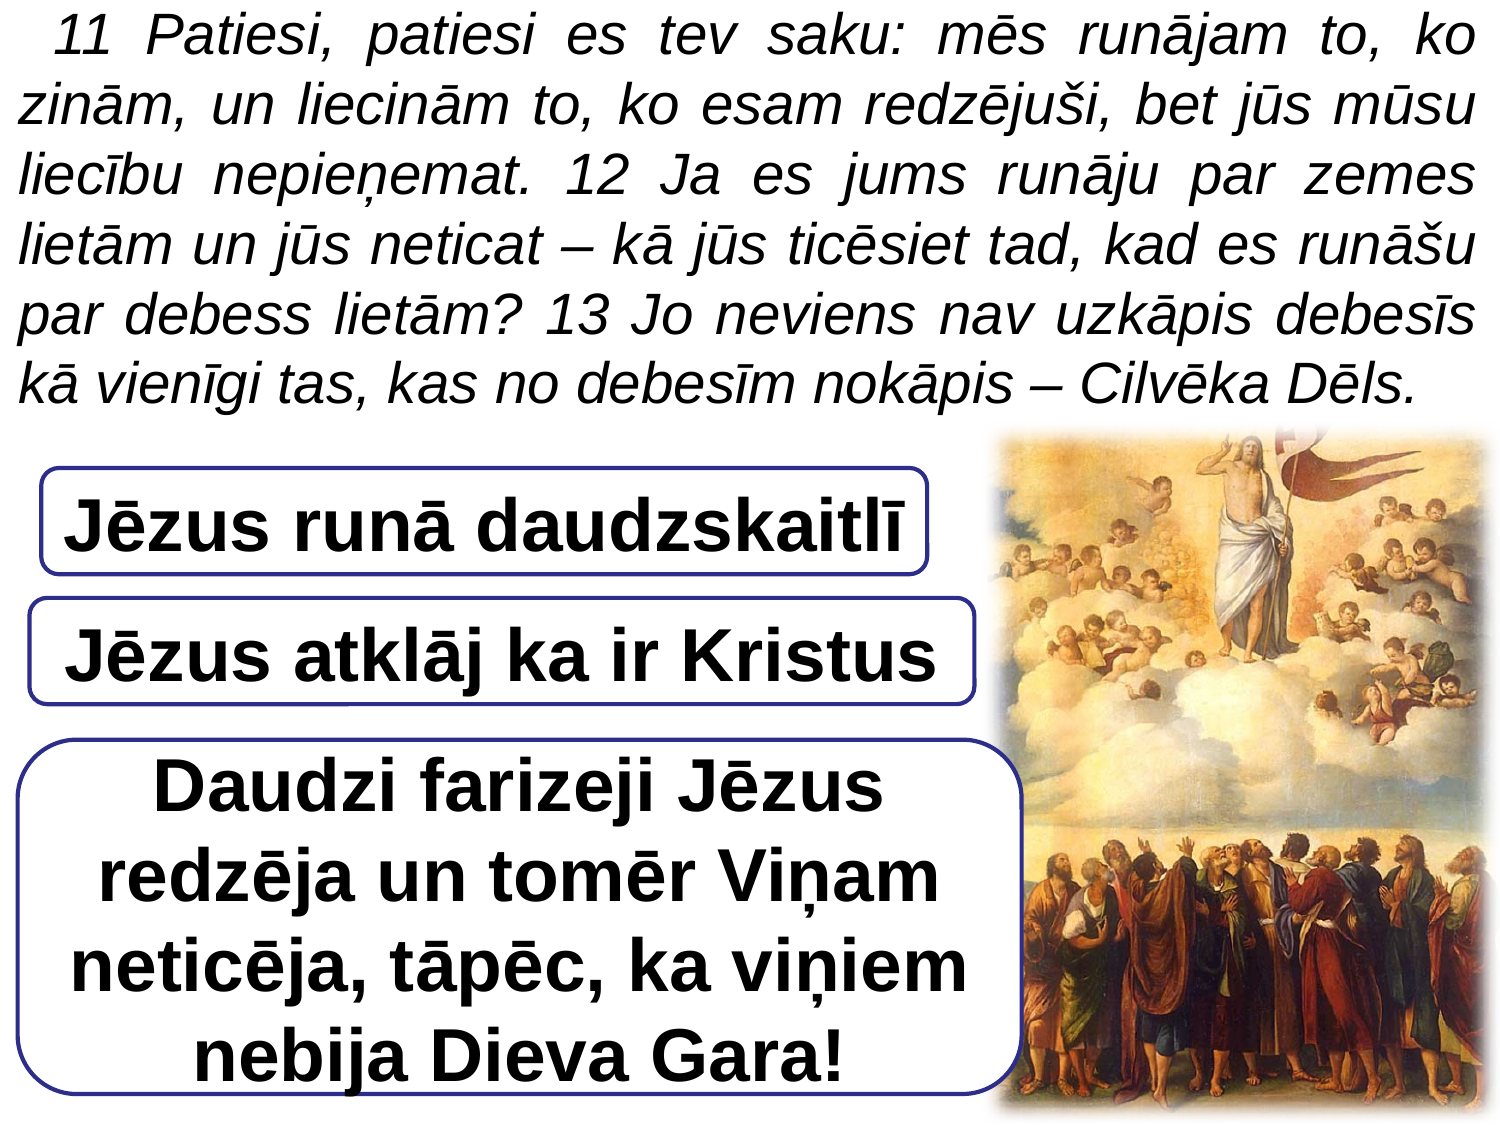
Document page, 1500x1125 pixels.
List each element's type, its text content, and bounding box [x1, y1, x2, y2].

text_box Jēzus runā daudzskaitlī [39, 465, 930, 577]
text_box Daudzi farizeji Jēzus redzēja un tomēr Viņam neticēja, tāpēc, ka viņiem nebija Dieva Gara! [15, 737, 977, 1097]
list 11 Patiesi, patiesi es tev saku: mēs runājam to, ko zinām, un liecinām to, ko esam redzējuši, bet jūs mūsu liecību nepieņemat. 12 Ja es jums runāju par zemes lietām un jūs neticat – kā jūs ticēsiet tad, kad es runāšu par debess lietām? 13 Jo neviens nav uzkāpis debesīs kā vienīgi tas, kas no debesīm nokāpis – Cilvēka Dēls. [0, 0, 1494, 351]
text_box Jēzus atklāj ka ir Kristus [27, 595, 977, 707]
picture [982, 421, 1500, 1125]
